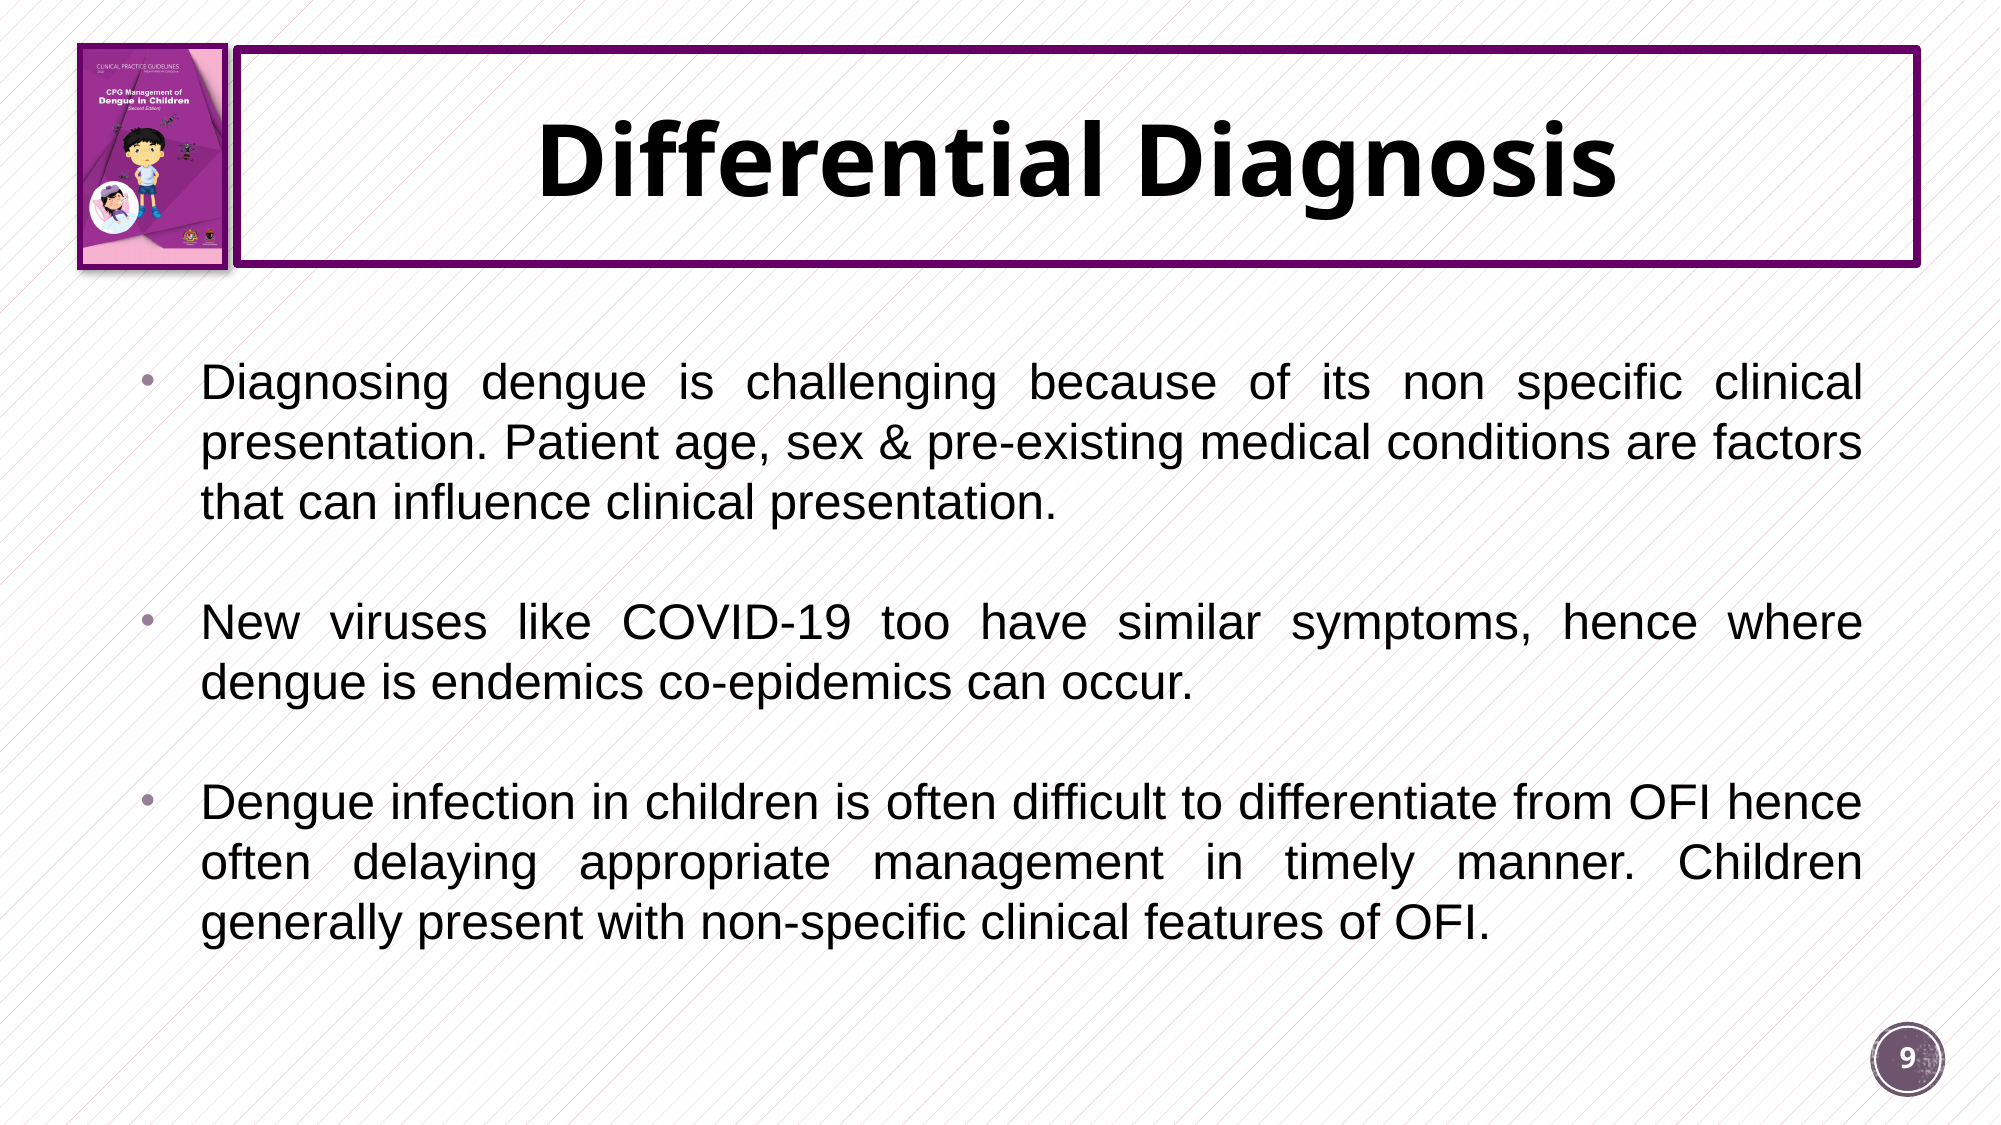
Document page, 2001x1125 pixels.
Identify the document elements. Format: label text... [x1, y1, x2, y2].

list Diagnosing dengue is challenging because of its non specific clinical presentation. Patient age, sex & pre-existing medical conditions are factors that can influence clinical presentation. New viruses like COVID-19 too have similar symptoms, hence where dengue is endemics co-epidemics can occur. Dengue infection in children is often difficult to differentiate from OFI hence often delaying appropriate management in timely manner. Children generally present with non-specific clinical features of OFI. [125, 342, 1880, 1024]
picture [83, 49, 222, 264]
slide_number 9 [1855, 1028, 1961, 1089]
text_box Differential Diagnosis [237, 49, 1918, 264]
